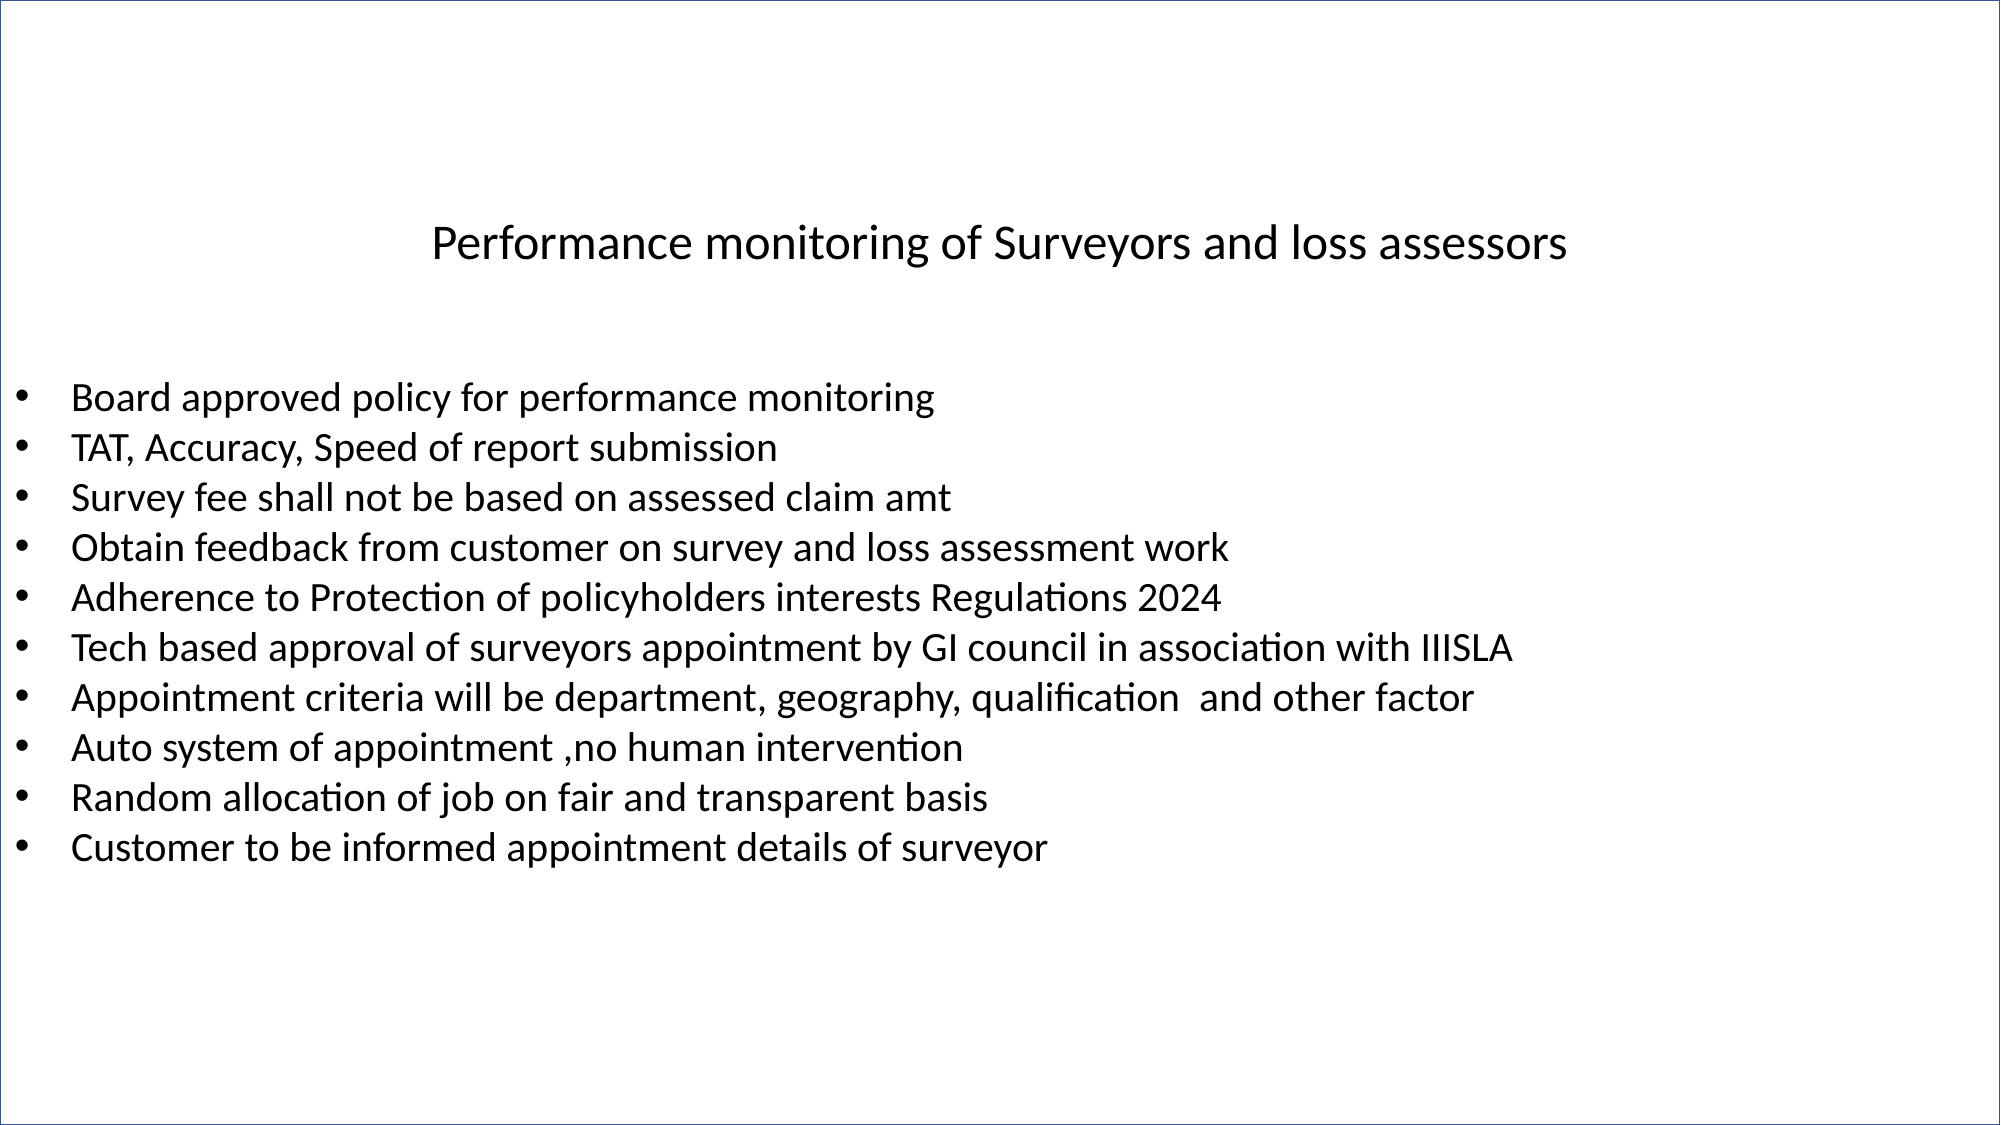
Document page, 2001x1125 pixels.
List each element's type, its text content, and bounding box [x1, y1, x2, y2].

text_box Performance monitoring of Surveyors and loss assessors Board approved policy for performance monitoring TAT, Accuracy, Speed of report submission Survey fee shall not be based on assessed claim amt Obtain feedback from customer on survey and loss assessment work Adherence to Protection of policyholders interests Regulations 2024 Tech based approval of surveyors appointment by GI council in association with IIISLA Appointment criteria will be department, geography, qualification and other factor Auto system of appointment ,no human intervention Random allocation of job on fair and transparent basis Customer to be informed appointment details of surveyor [0, 0, 2000, 1125]
